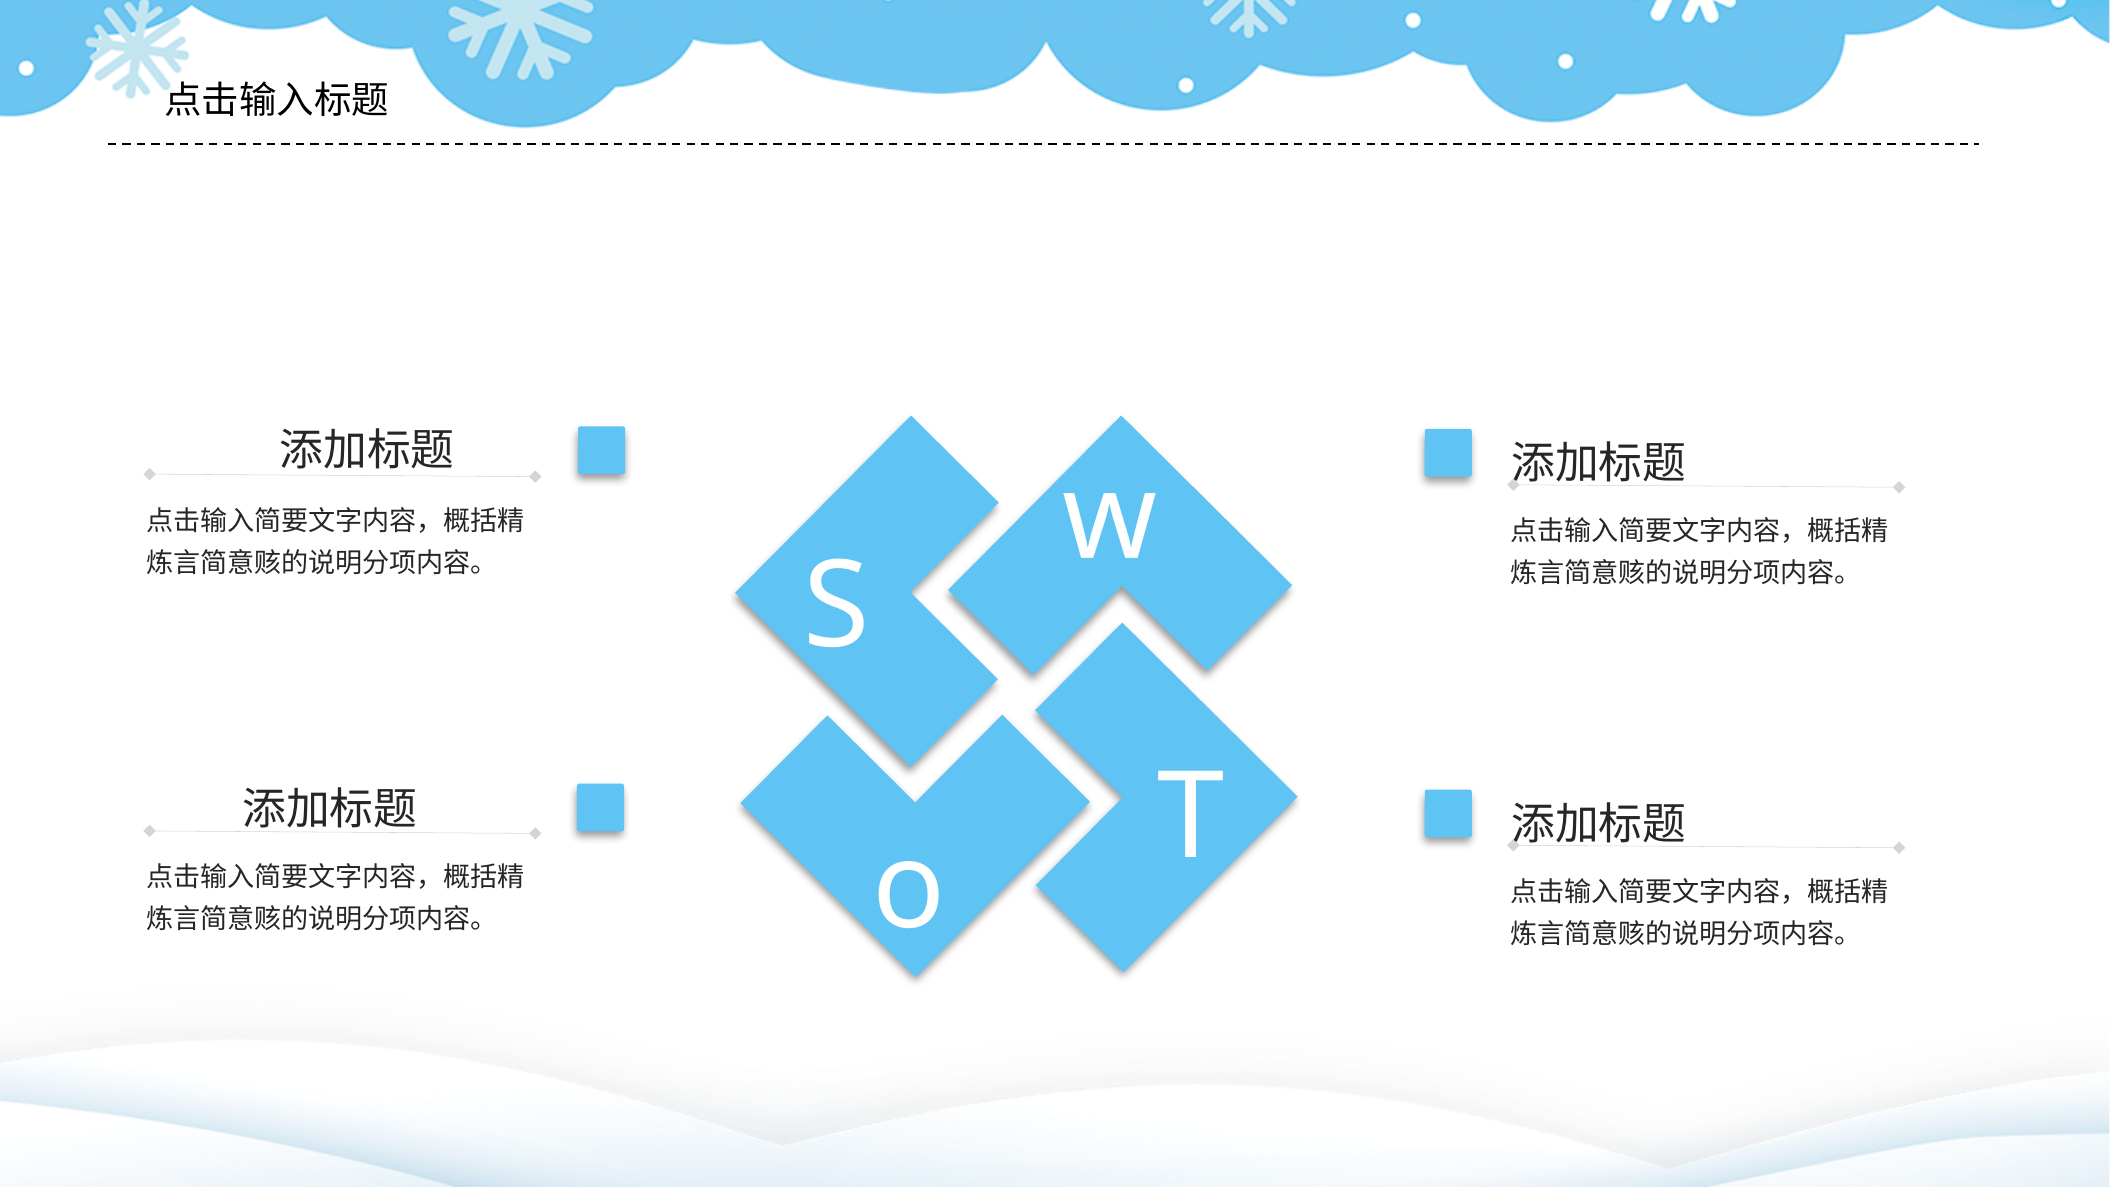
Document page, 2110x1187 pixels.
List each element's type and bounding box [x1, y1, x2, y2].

text_box [134, 400, 626, 581]
text_box [1424, 413, 1914, 591]
text_box [134, 759, 624, 937]
text_box [787, 388, 1247, 941]
text_box [0, 0, 2110, 1187]
text_box [1424, 774, 1914, 952]
